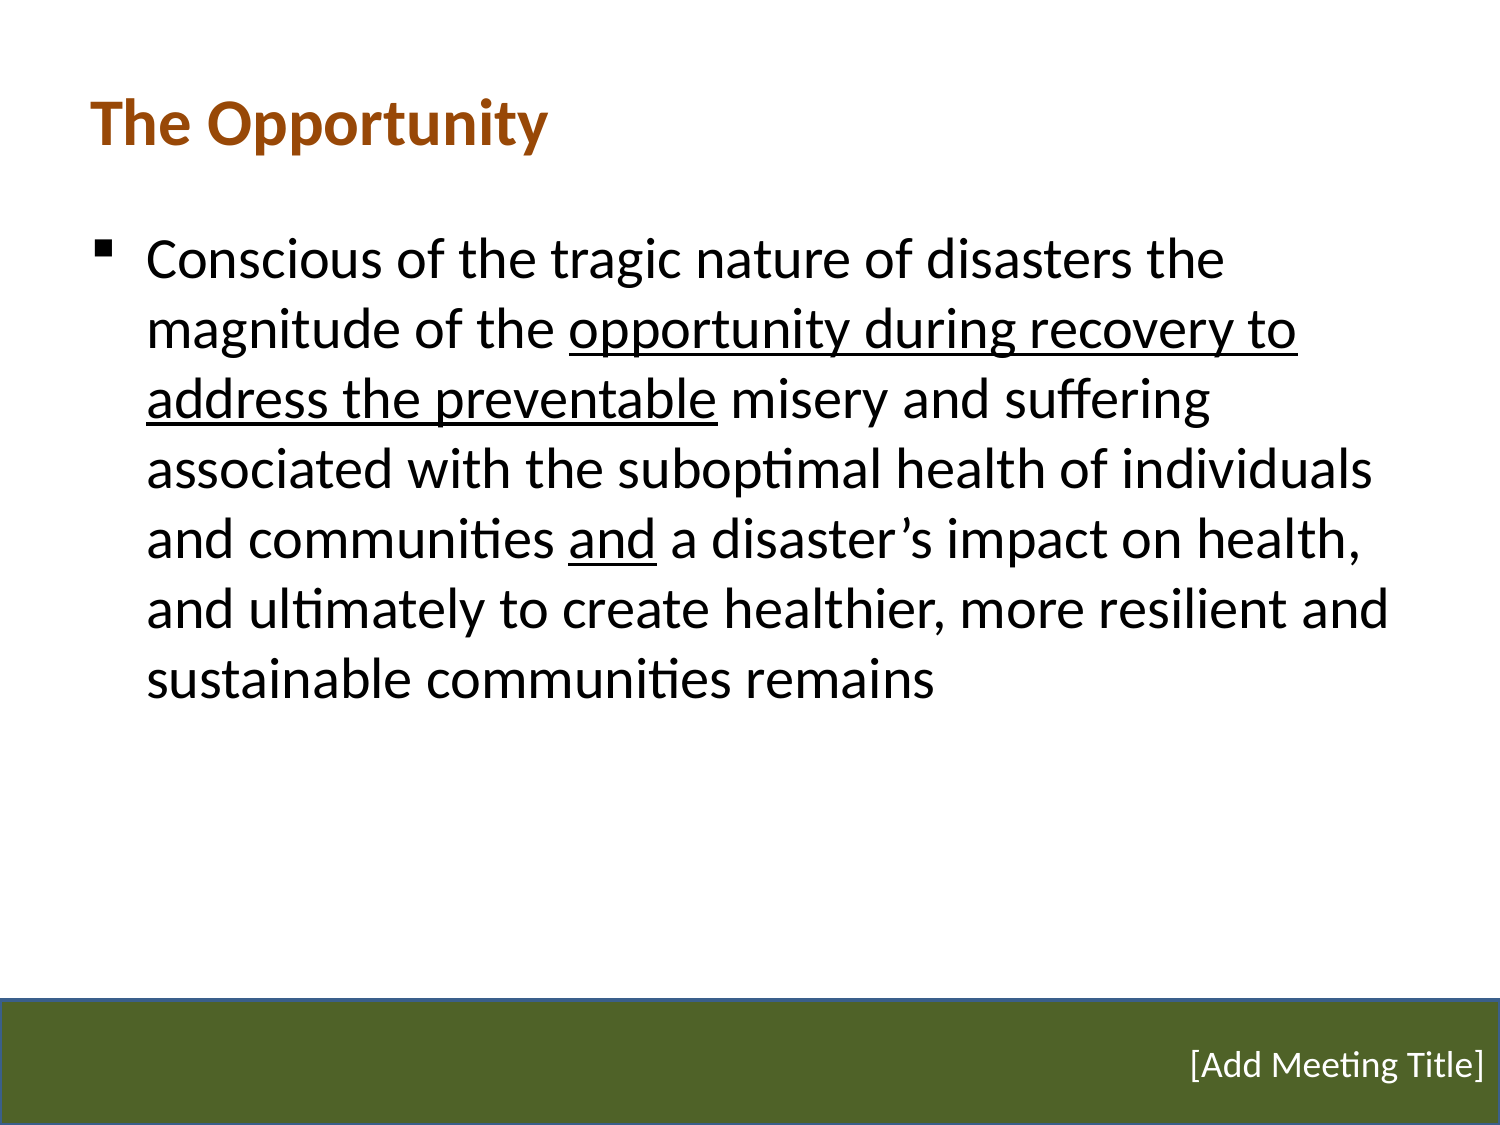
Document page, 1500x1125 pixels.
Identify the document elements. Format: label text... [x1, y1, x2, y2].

list Conscious of the tragic nature of disasters the magnitude of the opportunity during recovery to address the preventable misery and suffering associated with the suboptimal health of individuals and communities and a disaster’s impact on health, and ultimately to create healthier, more resilient and sustainable communities remains [75, 213, 1413, 825]
text_box [Add Meeting Title] [0, 998, 1500, 1125]
title The Opportunity [75, 24, 1425, 213]
